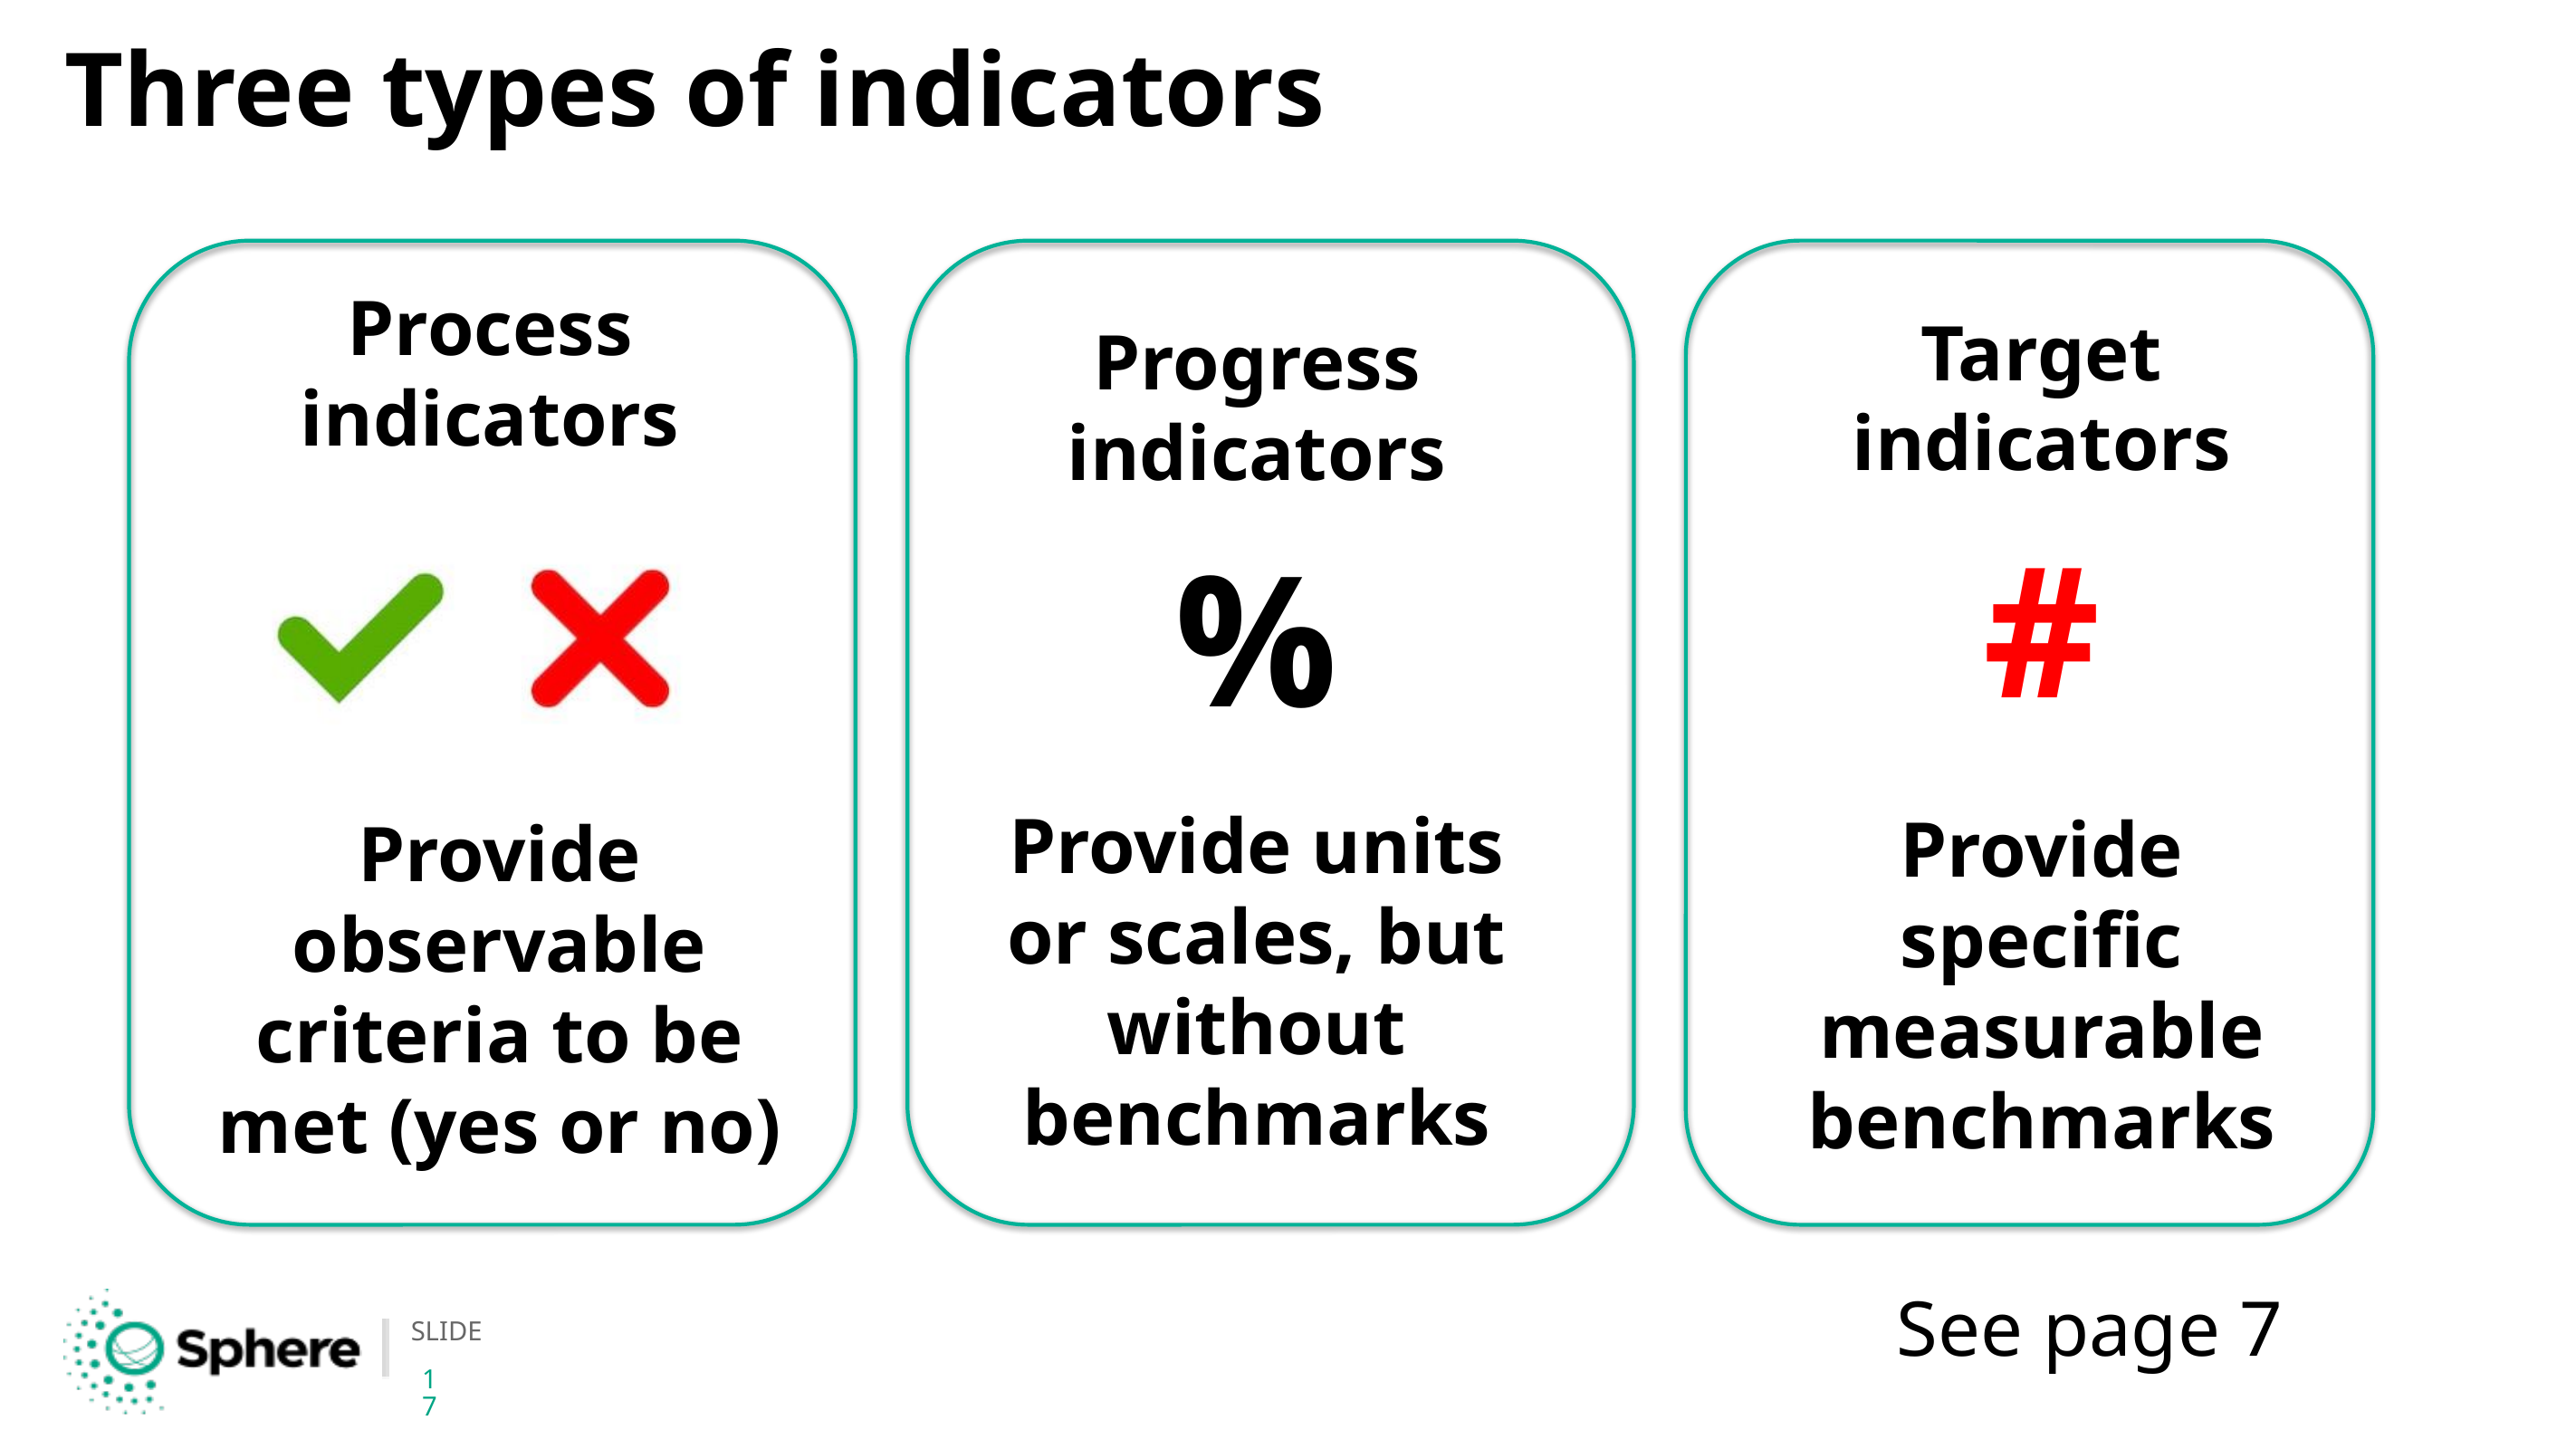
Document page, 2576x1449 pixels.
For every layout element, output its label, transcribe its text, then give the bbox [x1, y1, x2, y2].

title Three types of indicators [56, 16, 1612, 186]
picture [382, 1319, 393, 1379]
text_box See page 7 [1882, 1273, 2297, 1378]
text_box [1685, 240, 2374, 1225]
slide_number 17 [414, 1354, 459, 1404]
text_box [129, 240, 856, 1225]
picture [63, 1289, 362, 1416]
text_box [906, 240, 1634, 1225]
